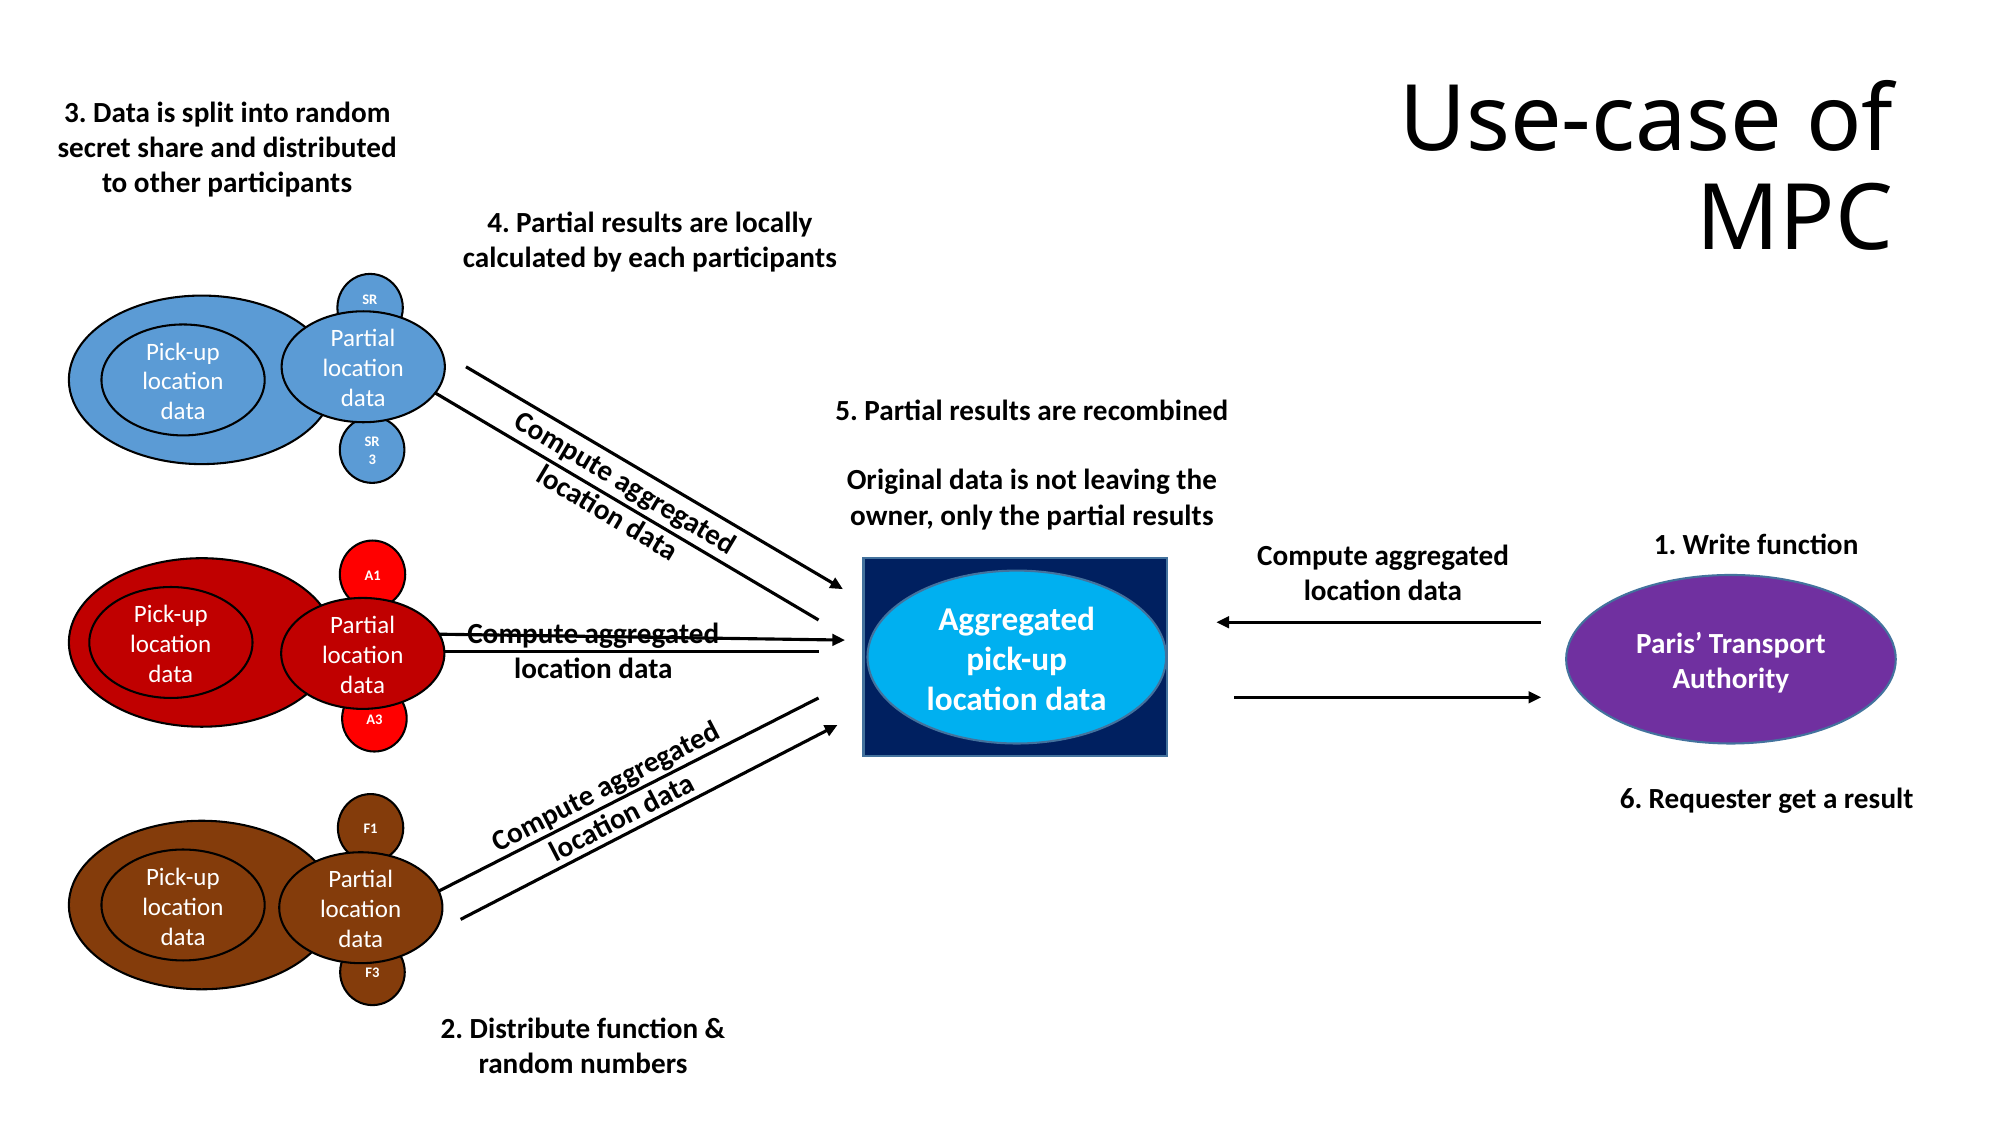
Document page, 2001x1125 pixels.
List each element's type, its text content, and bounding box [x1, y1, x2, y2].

text_box A1 [338, 539, 407, 601]
text_box 5. Partial results are recombined Original data is not leaving the owner, only the partial results [843, 383, 1246, 539]
text_box Partial location data [278, 851, 444, 965]
text_box 6. Requester get a result [1572, 772, 1962, 822]
text_box Multi-Party Computation (MPC) [862, 557, 1168, 757]
text_box Pick-up location data [100, 323, 266, 437]
text_box A3 [341, 703, 408, 753]
text_box Compute aggregated location data [444, 641, 742, 651]
text_box F1 [336, 793, 405, 855]
text_box ShareRide [67, 294, 323, 466]
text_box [460, 724, 838, 920]
text_box Paris’ Transport Authority [1565, 573, 1897, 745]
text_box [466, 366, 843, 590]
text_box Partial location data [280, 310, 446, 424]
text_box 4. Partial results are locally calculated by each participants [437, 196, 864, 281]
text_box Aggregated pick-up location data [866, 569, 1168, 745]
text_box F3 [339, 957, 406, 1007]
text_box 1. Write function [1607, 517, 1905, 568]
text_box Partial location data [280, 596, 446, 710]
text_box 2. Distribute function & random numbers [388, 1002, 778, 1087]
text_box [415, 697, 819, 903]
text_box Pick-up location data [100, 848, 266, 962]
text_box Compute aggregated location data [444, 652, 742, 693]
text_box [415, 381, 819, 620]
text_box Compute aggregated location data [1234, 528, 1532, 614]
text_box SR1 [336, 272, 404, 316]
text_box Use-case of MPC [1216, 61, 1909, 279]
text_box 3. Data is split into random secret share and distributed to other participants [33, 86, 422, 206]
text_box Auto [67, 557, 322, 728]
text_box SR3 [338, 421, 406, 484]
text_box Pick-up location data [88, 585, 254, 700]
text_box Compute aggregated location data [444, 620, 742, 634]
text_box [438, 634, 845, 641]
text_box Fleet [67, 819, 316, 991]
